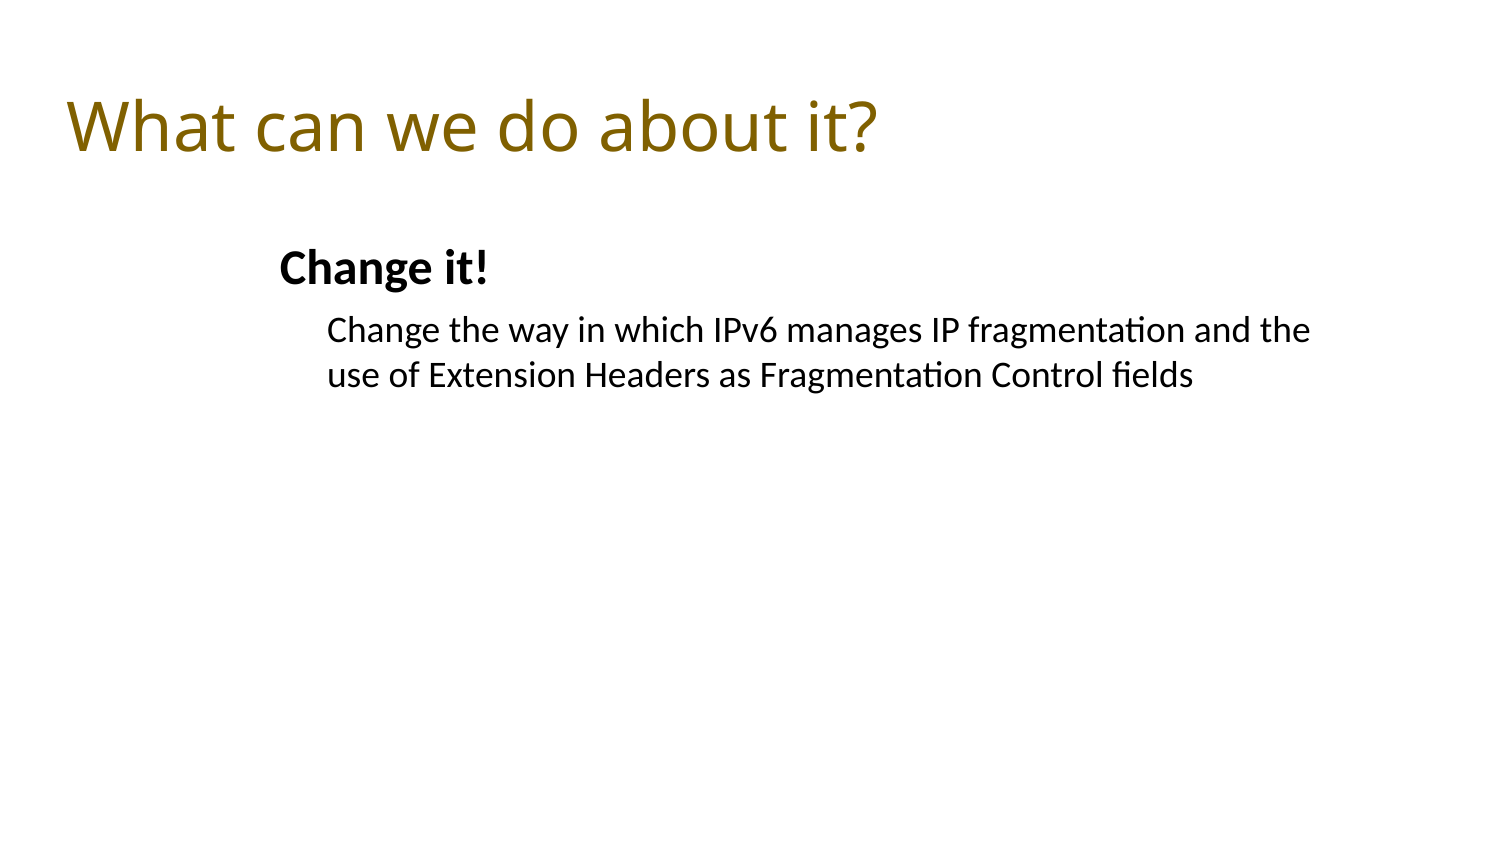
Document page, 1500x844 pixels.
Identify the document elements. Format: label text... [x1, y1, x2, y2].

list Change it! [264, 226, 1236, 762]
text_box Change the way in which IPv6 manages IP fragmentation and the use of Extension Headers as Fragmentation Control fields [312, 297, 1358, 402]
title What can we do about it? [51, 48, 1086, 212]
